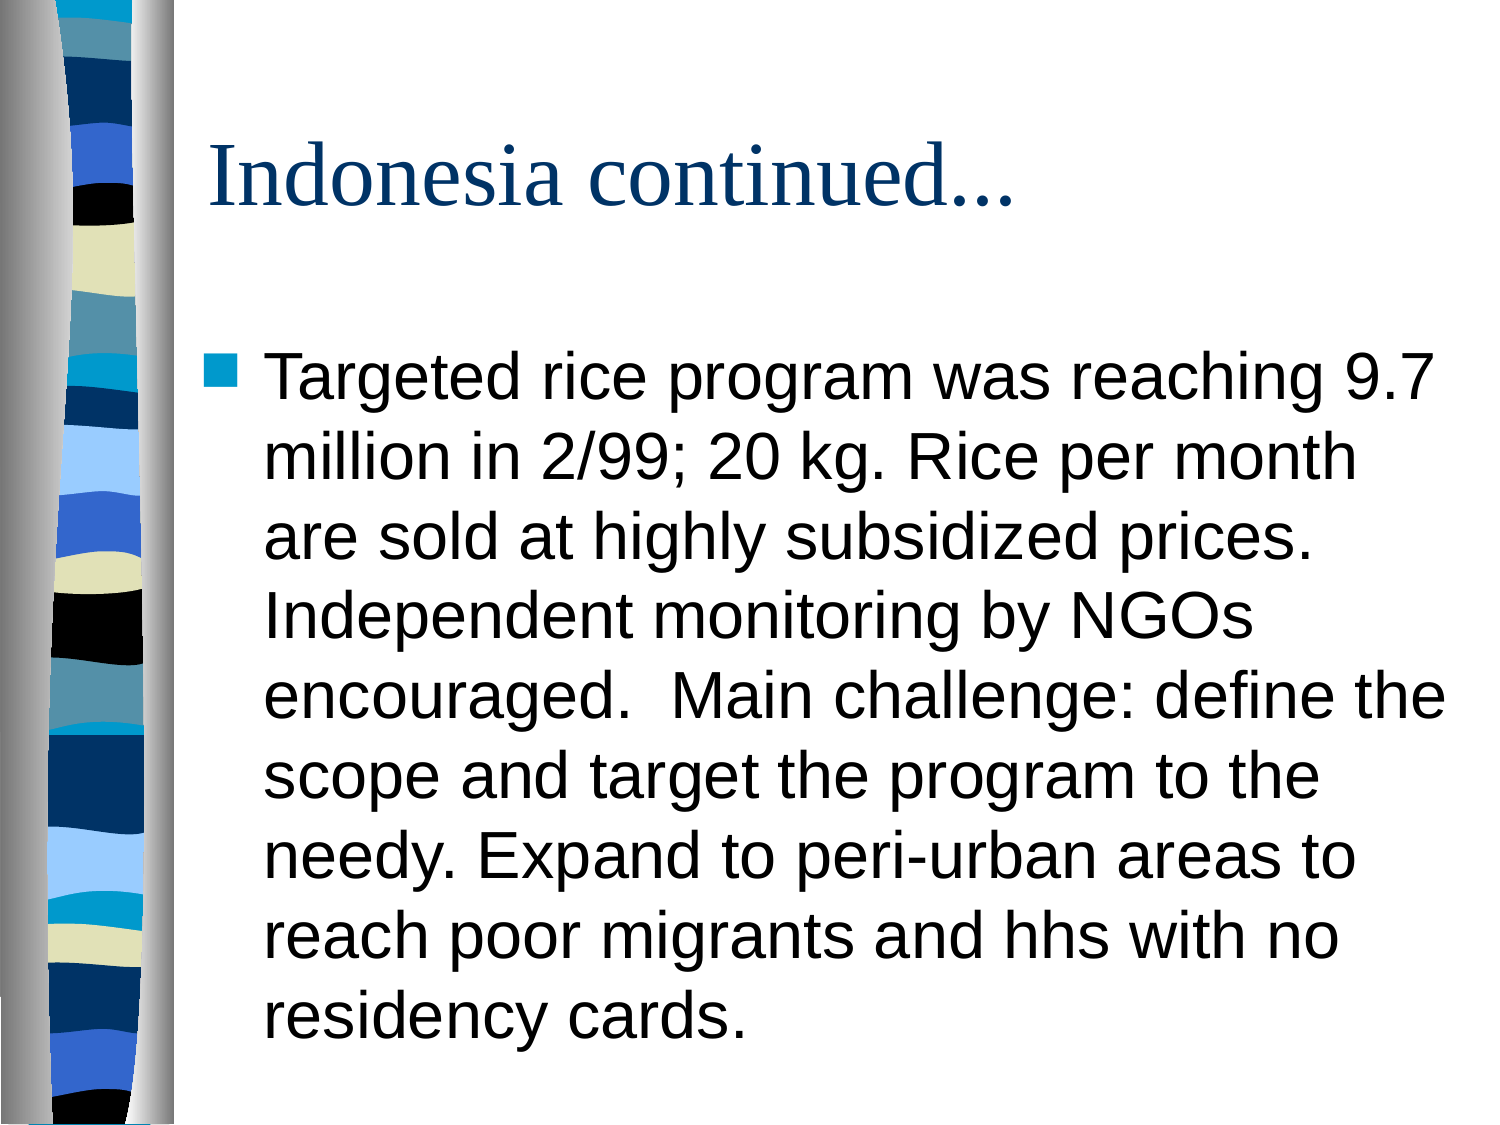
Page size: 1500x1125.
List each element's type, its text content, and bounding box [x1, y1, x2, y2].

title Indonesia continued... [192, 74, 1468, 263]
list Targeted rice program was reaching 9.7 million in 2/99; 20 kg. Rice per month are sold at highly subsidized prices. Independent monitoring by NGOs encouraged. Main challenge: define the scope and target the program to the needy. Expand to peri-urban areas to reach poor migrants and hhs with no residency cards. [192, 324, 1468, 1001]
